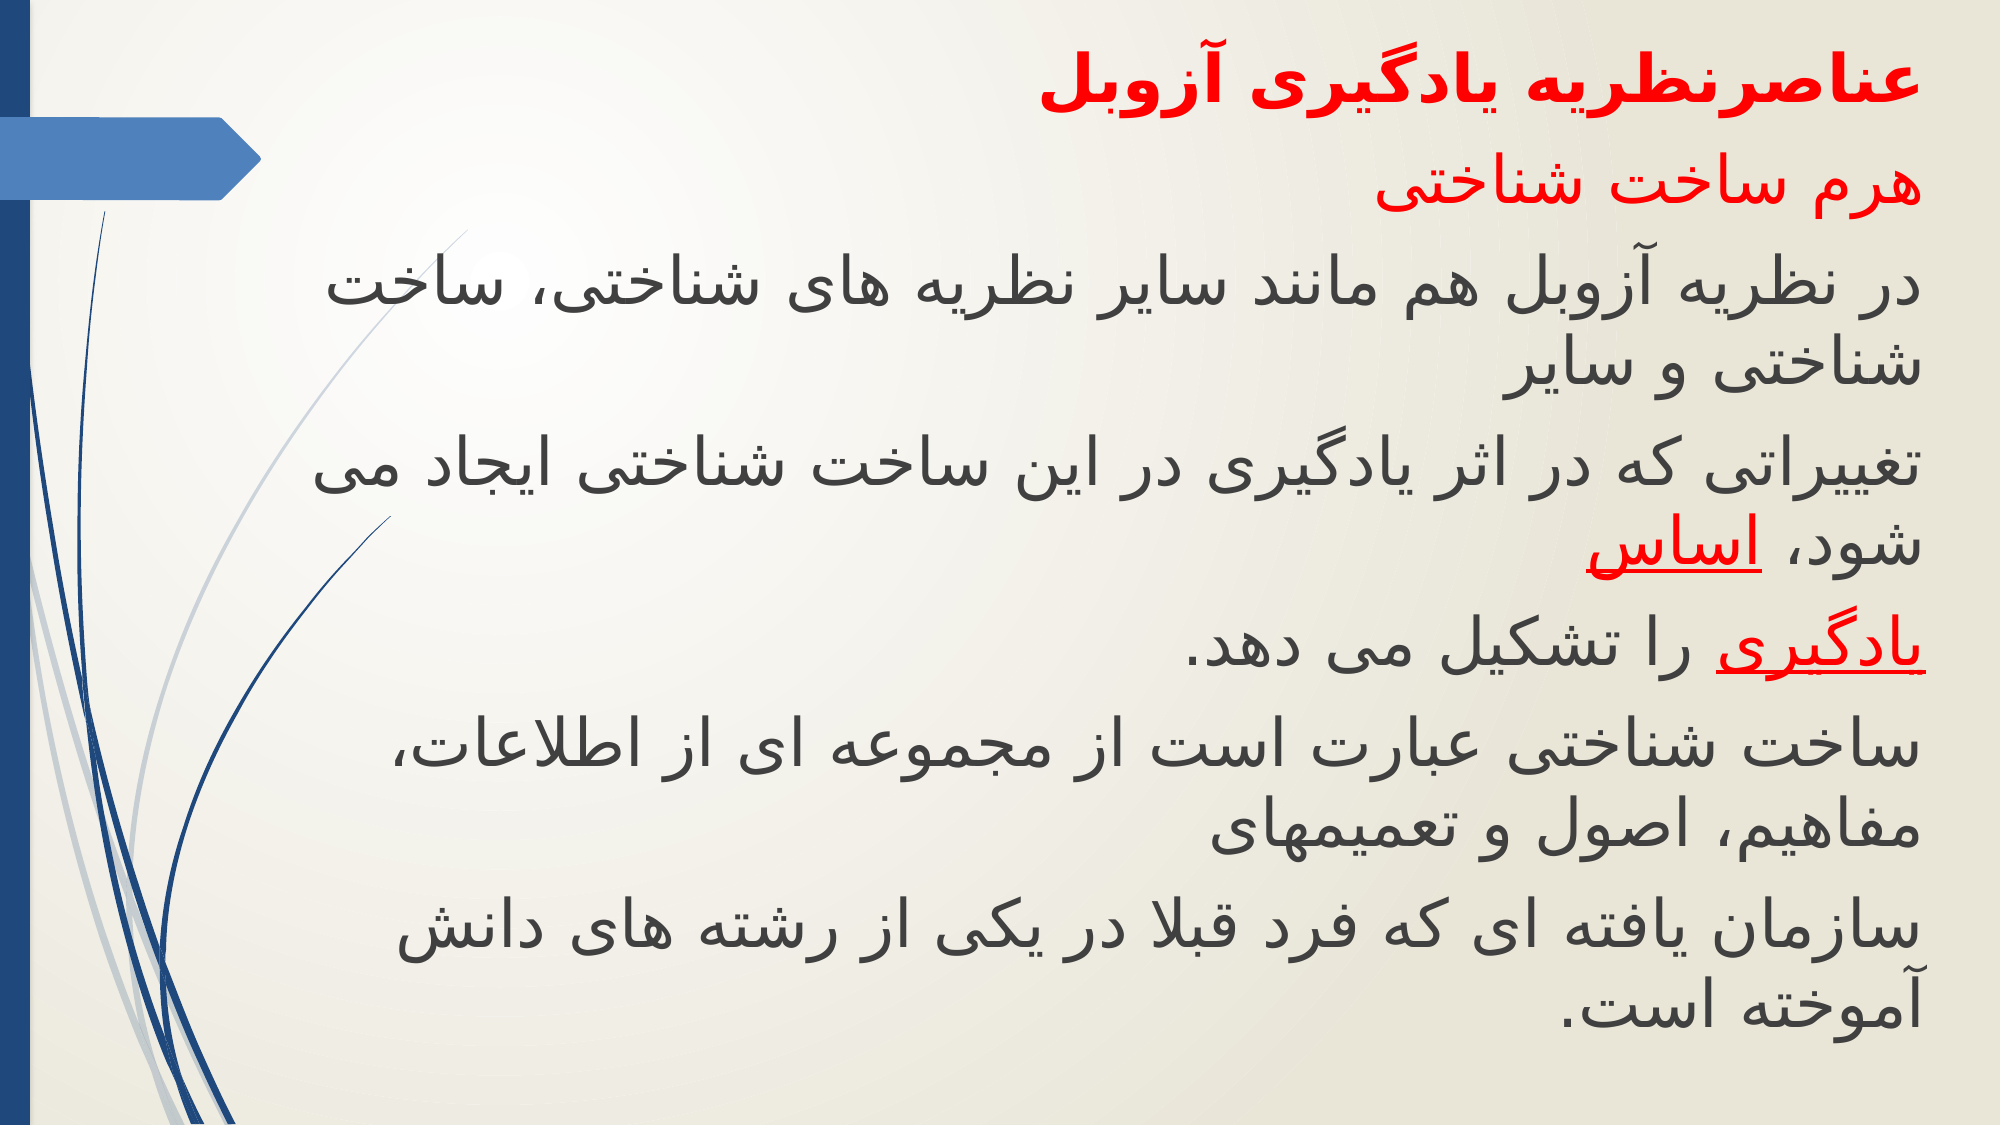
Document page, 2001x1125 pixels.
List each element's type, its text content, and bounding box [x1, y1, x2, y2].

list عناصرنظريه يادگیری آزوبل هرم ساخت شناختی در نظریه آزوبل هم مانند سایر نظریه های شناختی، ساخت شناختی و سایر تغییراتی که در اثر یادگیری در این ساخت شناختی ایجاد می شود، اساس یادگیری را تشکیل می دهد. ساخت شناختی عبارت است از مجموعه ای از اطلاعات، مفاهیم، اصول و تعمیمهای سازمان یافته ای که فرد قبلا در یکی از رشته های دانش آموخته است. [216, 28, 1941, 1062]
